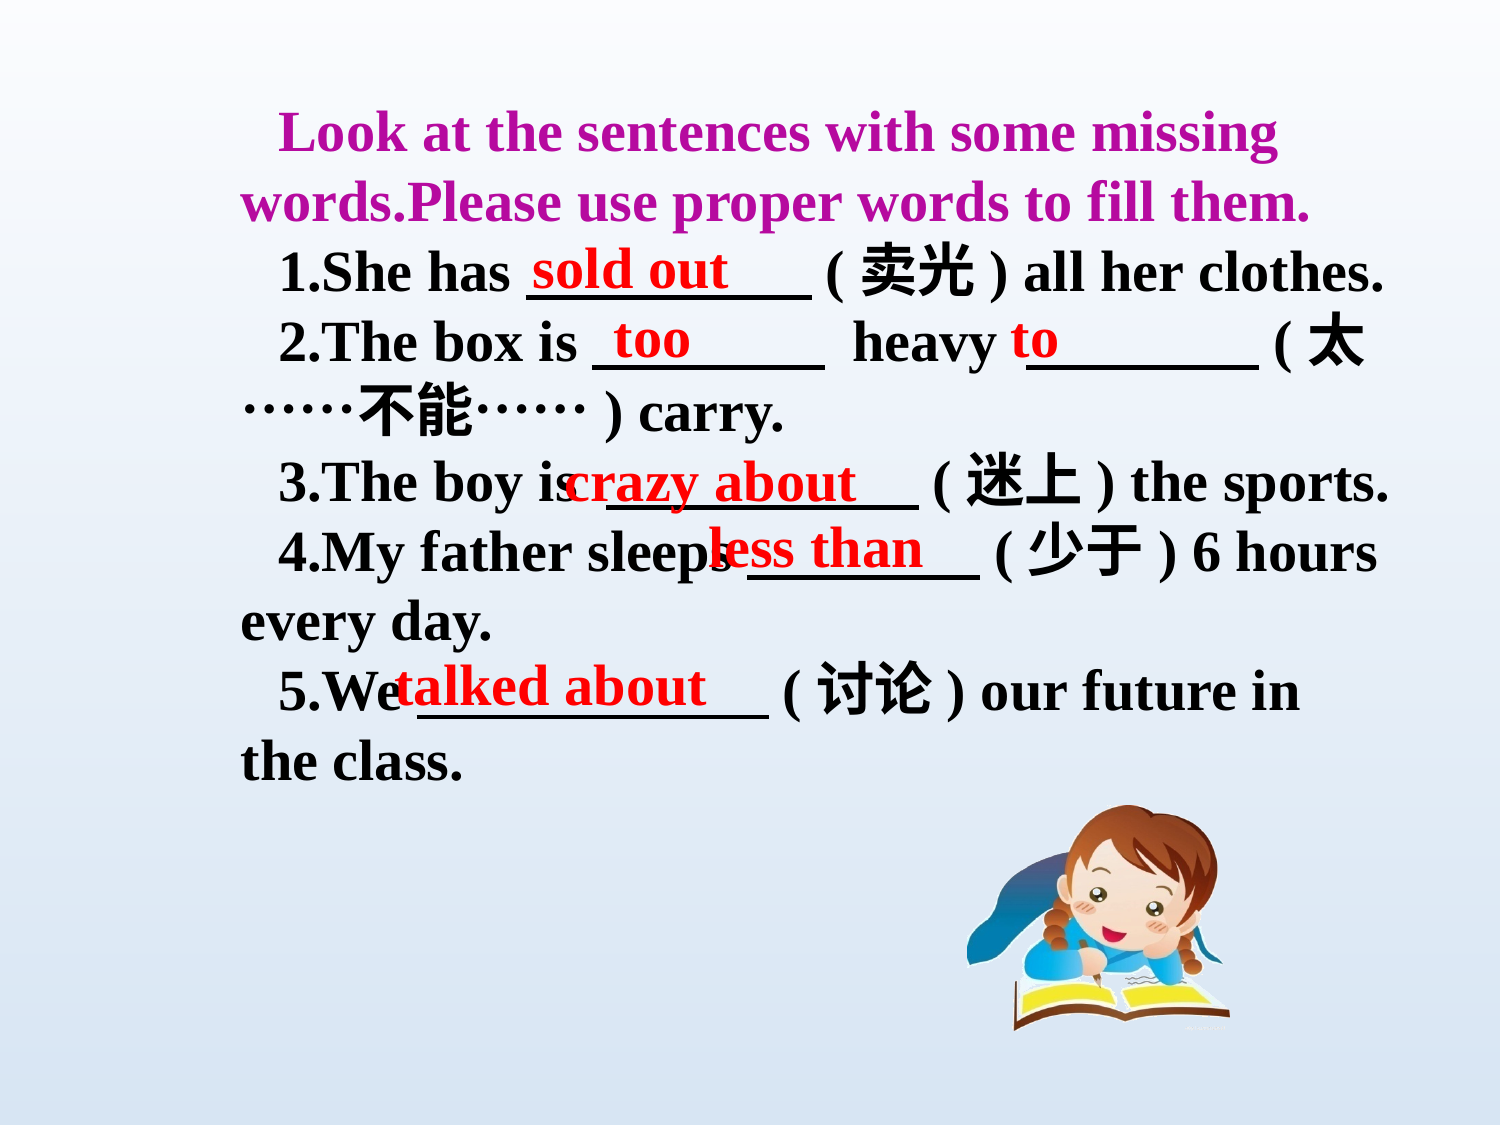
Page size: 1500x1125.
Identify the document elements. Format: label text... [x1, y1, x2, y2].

text_box Look at the sentences with some missing words.Please use proper words to fill them. 1.She has (卖光) all her clothes. 2.The box is heavy (太……不能……) carry. 3.The boy is (迷上) the sports. 4.My father sleeps (少于) 6 hours every day. 5.We (讨论) our future in the class. [225, 85, 1407, 870]
text_box crazy about [549, 435, 873, 520]
text_box sold out [518, 222, 745, 308]
text_box less than [693, 501, 939, 587]
text_box too to [599, 291, 1075, 376]
picture [966, 805, 1230, 1032]
text_box talked about [379, 639, 723, 724]
